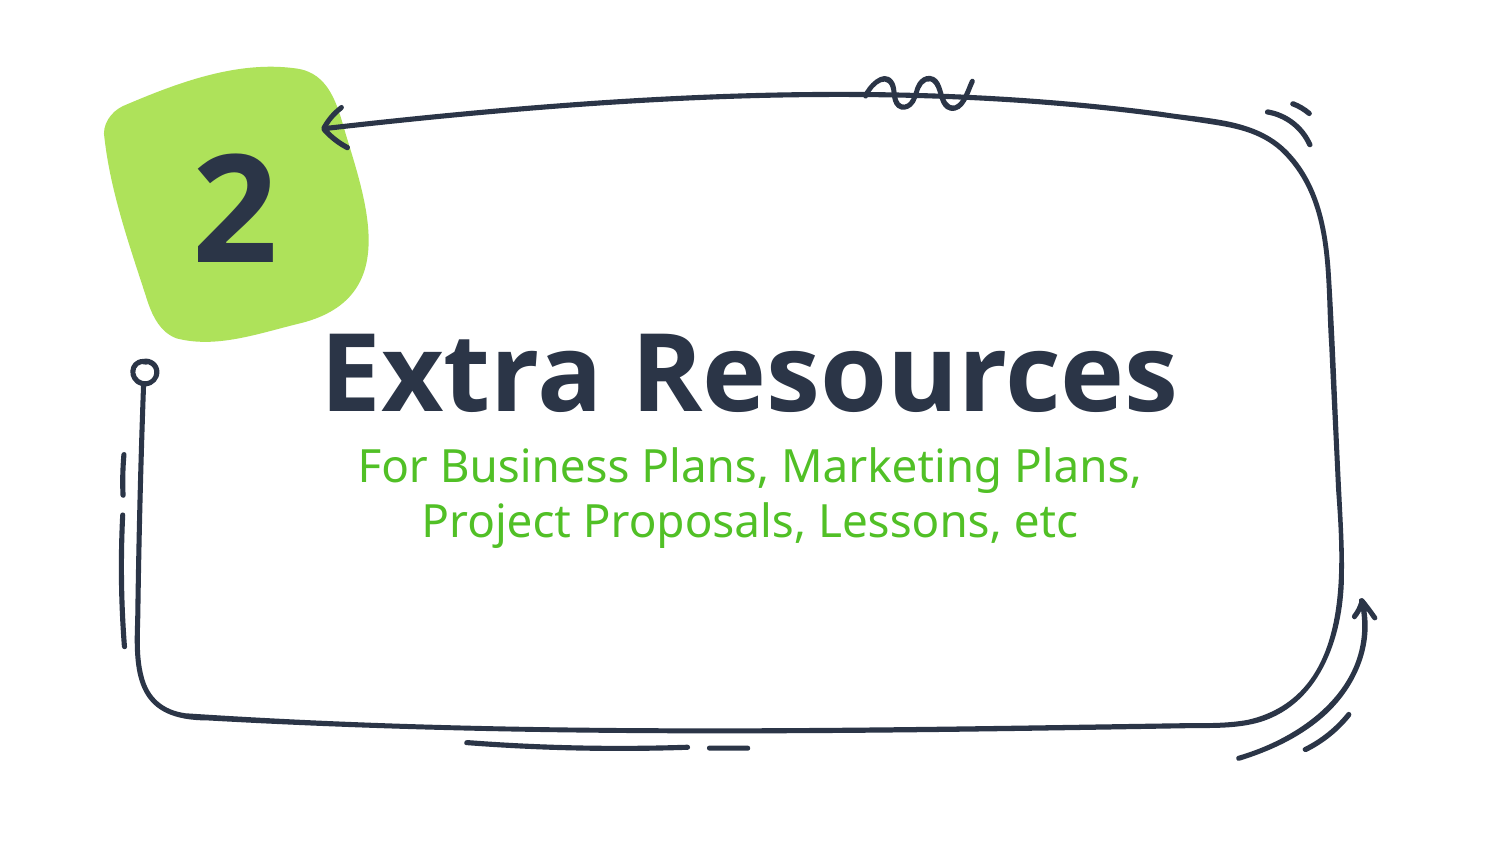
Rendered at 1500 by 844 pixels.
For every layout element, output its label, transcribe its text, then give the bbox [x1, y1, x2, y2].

title Extra Resources [290, 324, 1210, 435]
text_box 2 [112, 80, 358, 325]
subtitle For Business Plans, Marketing Plans, Project Proposals, Lessons, etc [290, 437, 1210, 501]
